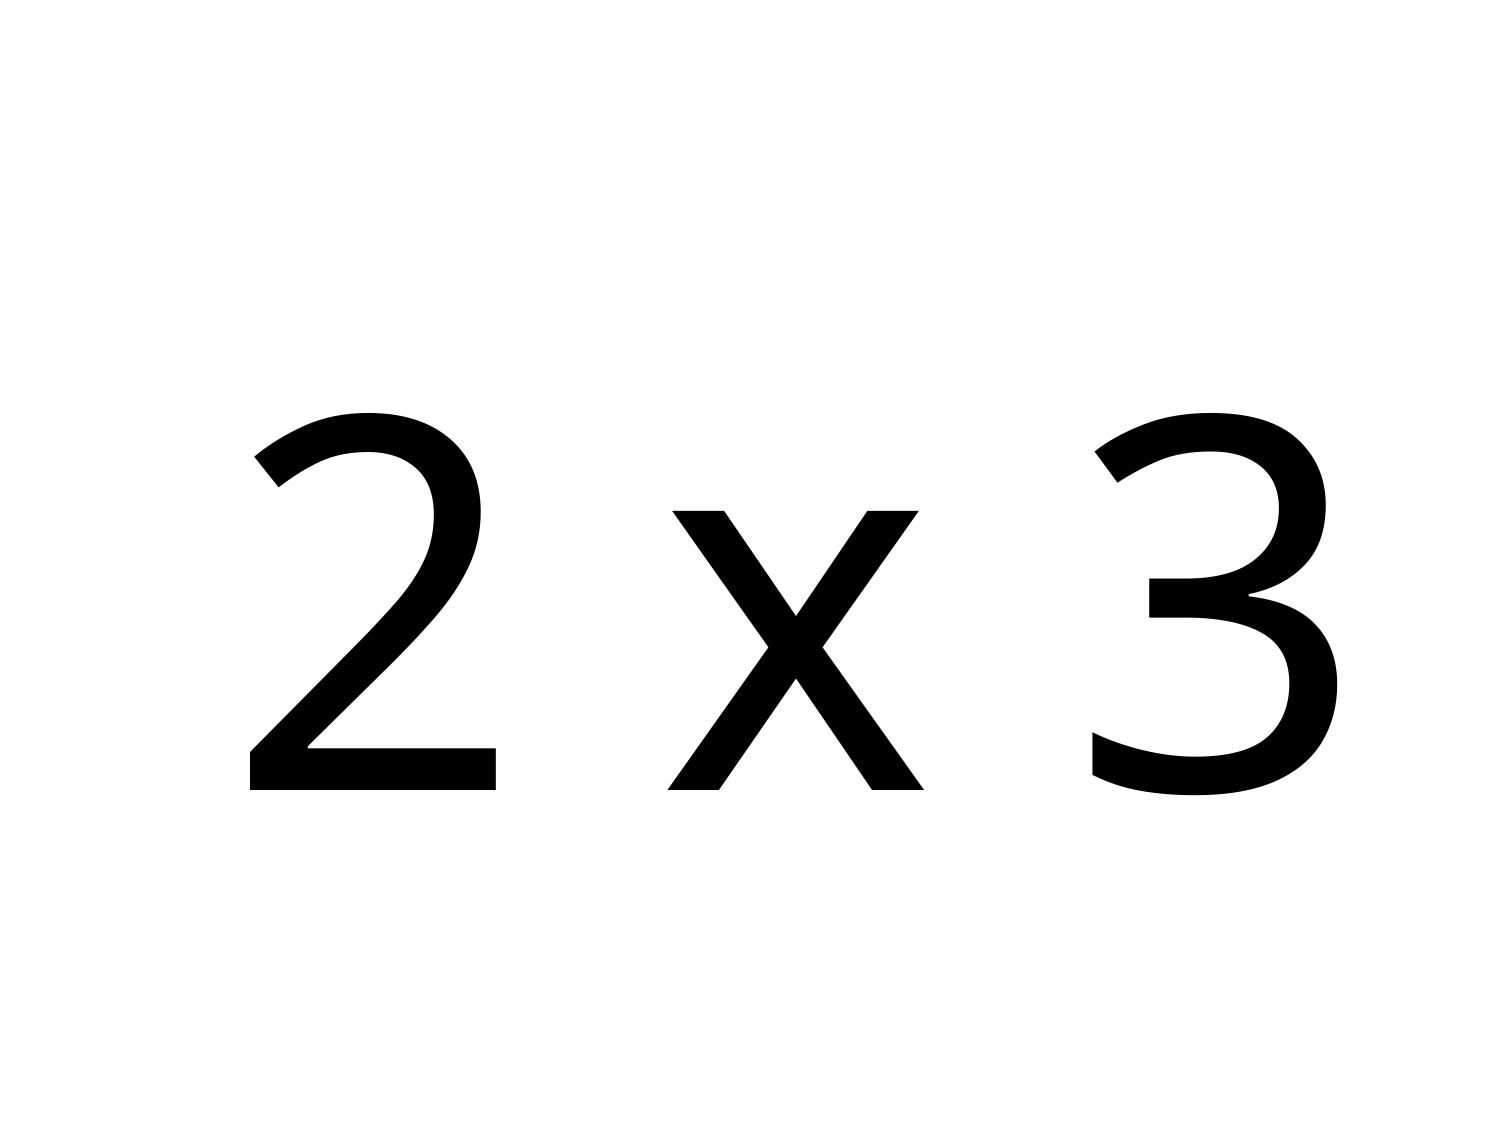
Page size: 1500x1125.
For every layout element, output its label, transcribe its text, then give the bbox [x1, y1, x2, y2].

list 2 x 3 [75, 262, 1425, 1005]
